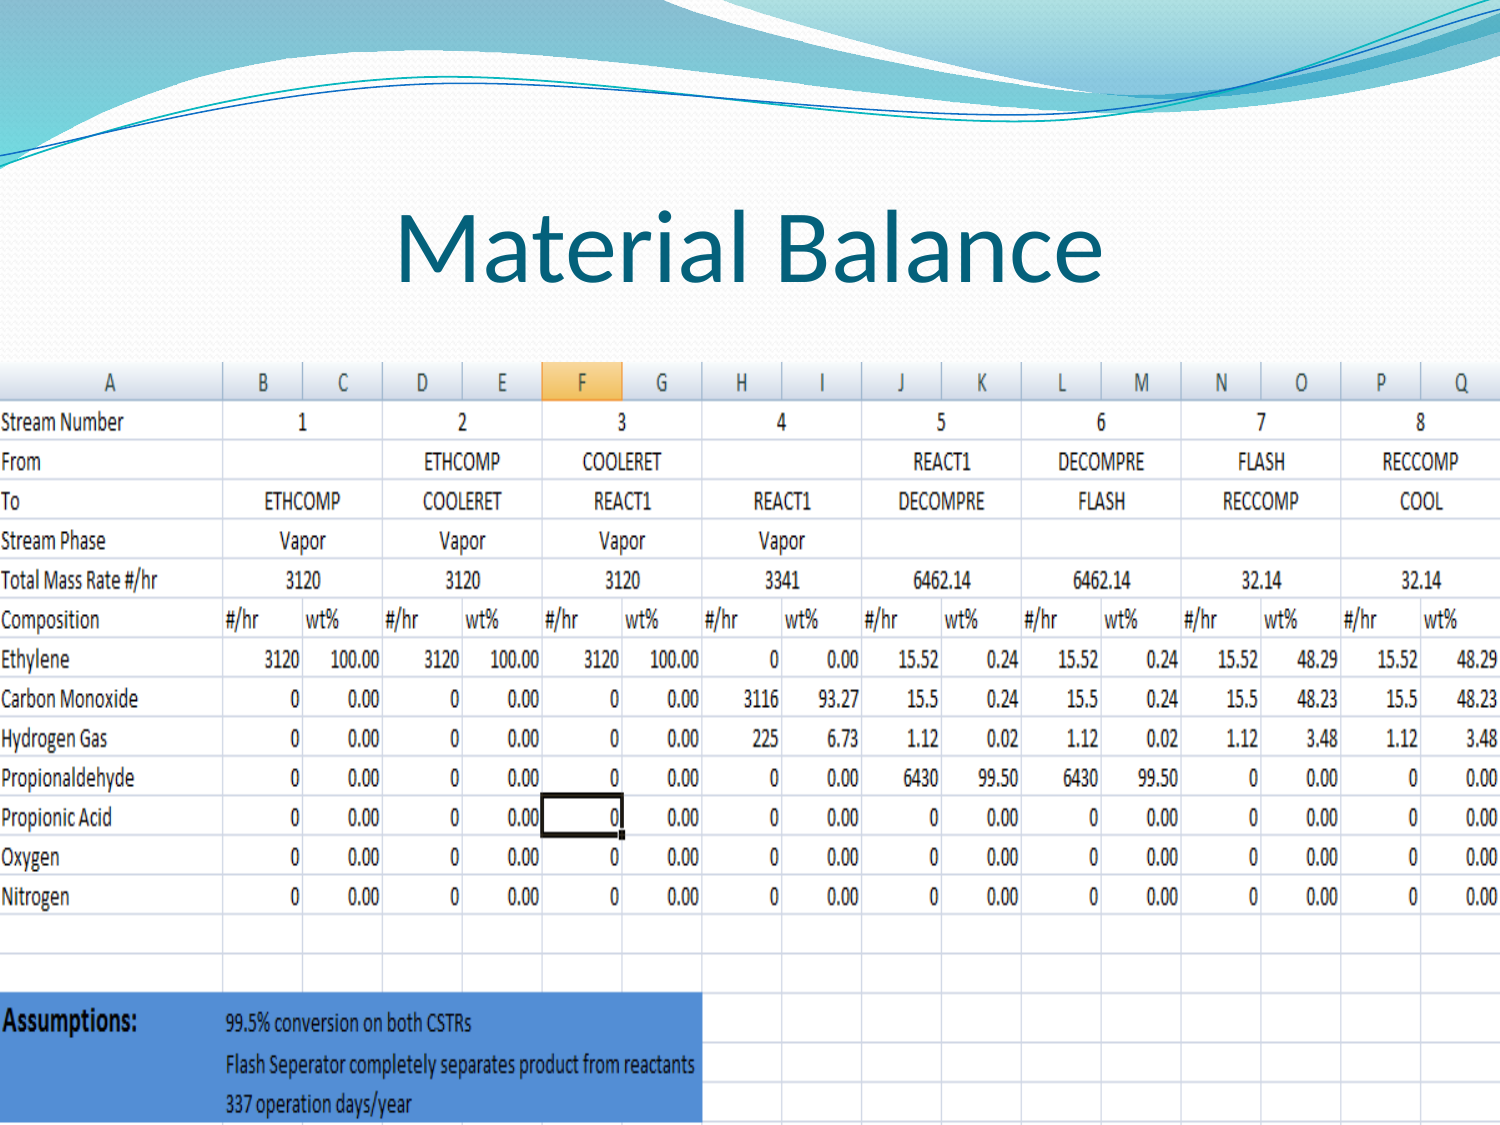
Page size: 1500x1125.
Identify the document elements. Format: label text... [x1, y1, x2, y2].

text_box [0, 0, 1500, 75]
title Material Balance [75, 115, 1425, 151]
title Material Balance [75, 152, 1425, 303]
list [0, 362, 1500, 1125]
